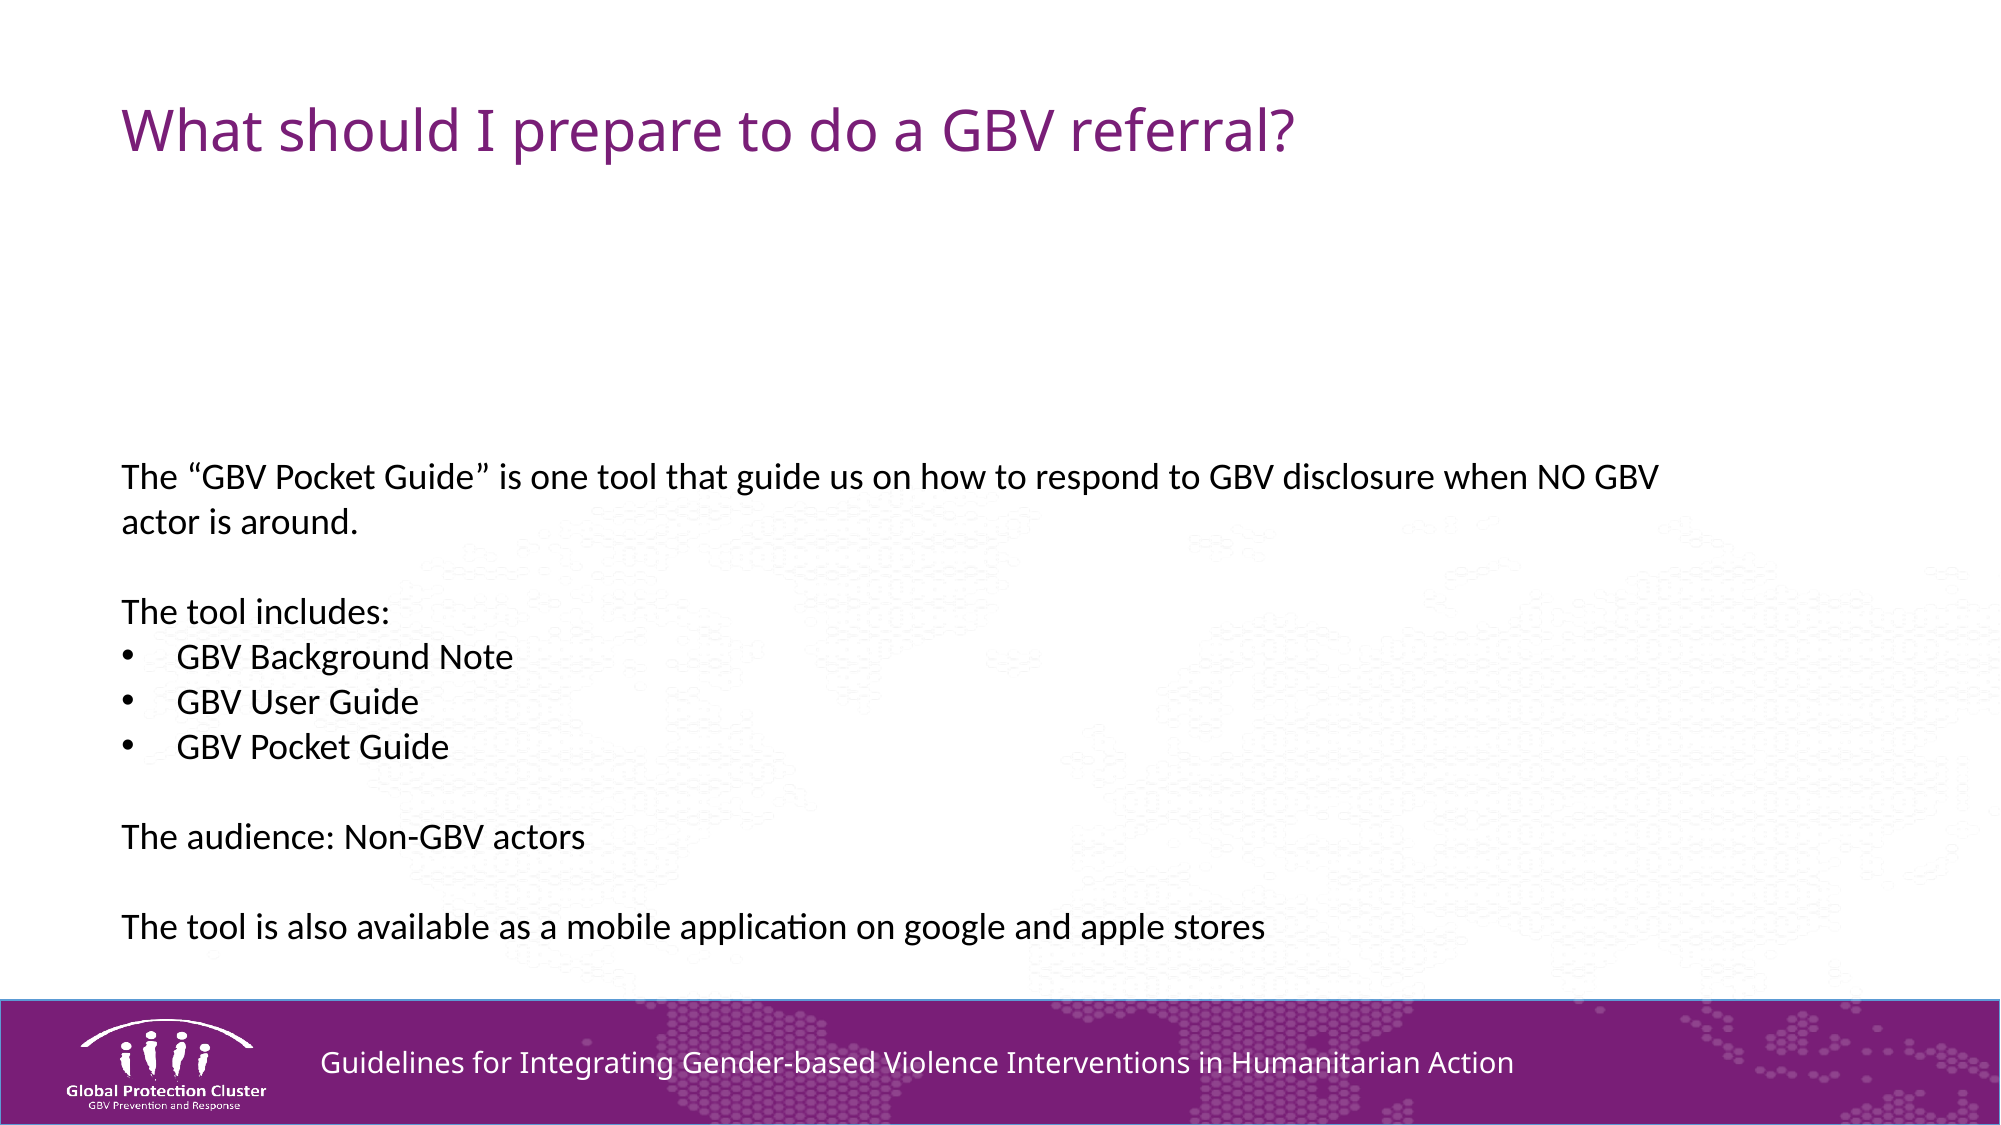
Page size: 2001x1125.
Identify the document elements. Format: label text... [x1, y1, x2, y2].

text_box The “GBV Pocket Guide” is one tool that guide us on how to respond to GBV disclosure when NO GBV actor is around. The tool includes: GBV Background Note GBV User Guide GBV Pocket Guide The audience: Non-GBV actors The tool is also available as a mobile application on google and apple stores [106, 444, 1723, 999]
picture [56, 254, 2001, 1125]
title What should I prepare to do a GBV referral? [106, 94, 1350, 228]
